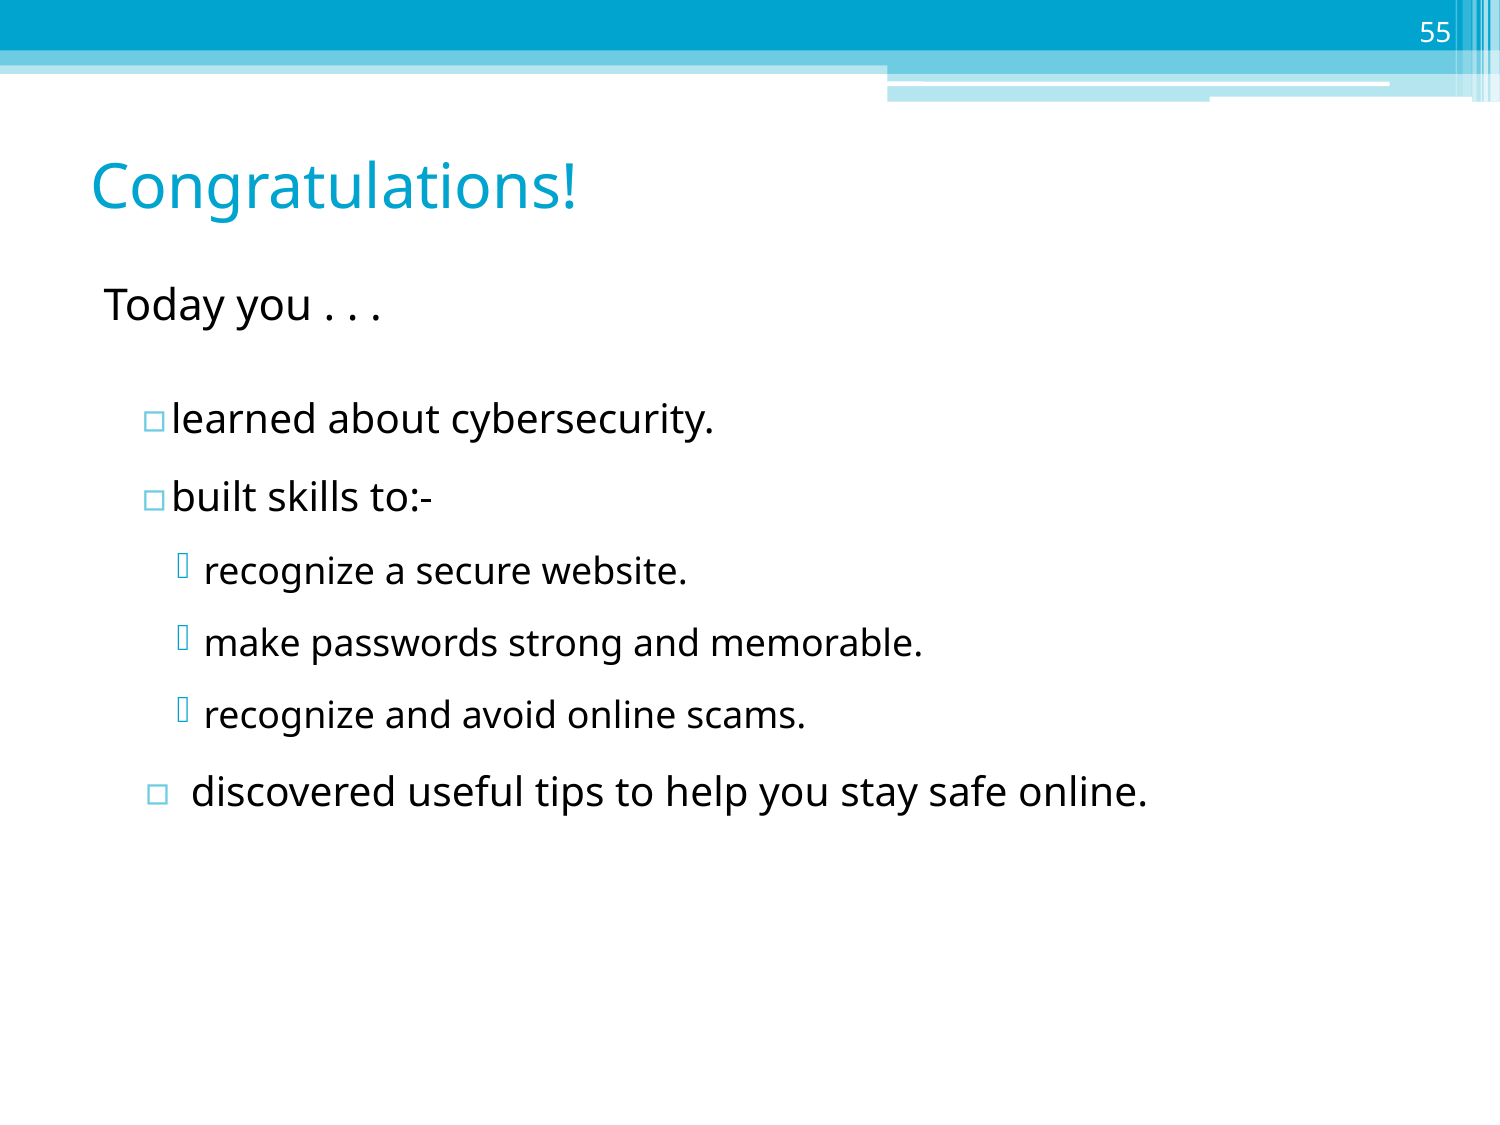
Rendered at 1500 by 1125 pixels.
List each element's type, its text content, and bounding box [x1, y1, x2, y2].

list Today you . . . learned about cybersecurity. built skills to: recognize a secure website. make passwords strong and memorable. recognize and avoid online scams. discovered useful tips to help you stay safe online. [75, 271, 1425, 1063]
slide_number 55 [1341, 0, 1466, 61]
title Congratulations! [75, 95, 1425, 271]
